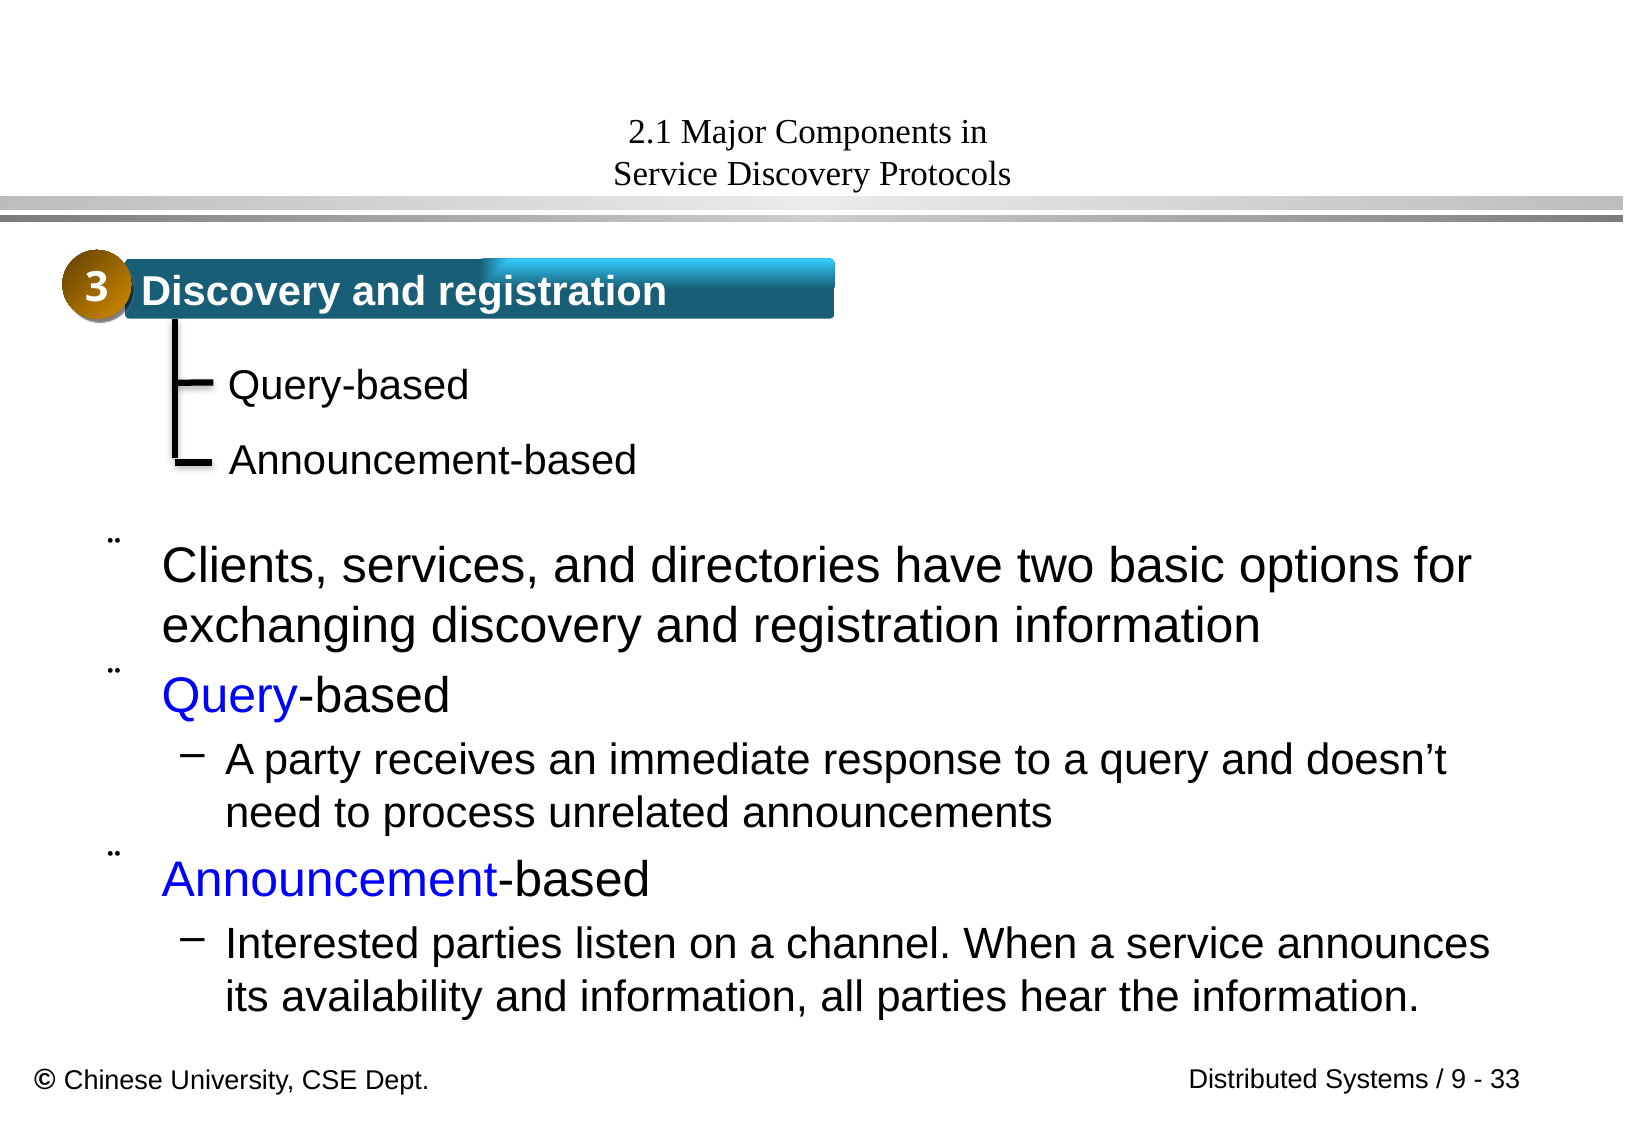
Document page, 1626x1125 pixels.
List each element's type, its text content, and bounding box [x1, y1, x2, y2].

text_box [62, 249, 835, 491]
list Clients, services, and directories have two basic options for exchanging discovery and registration information Query-based A party receives an immediate response to a query and doesn’t need to process unrelated announcements Announcement-based Interested parties listen on a channel. When a service announces its availability and information, all parties hear the information. [92, 524, 1551, 1051]
title 2.1 Major Components in Service Discovery Protocols [49, 99, 1576, 201]
